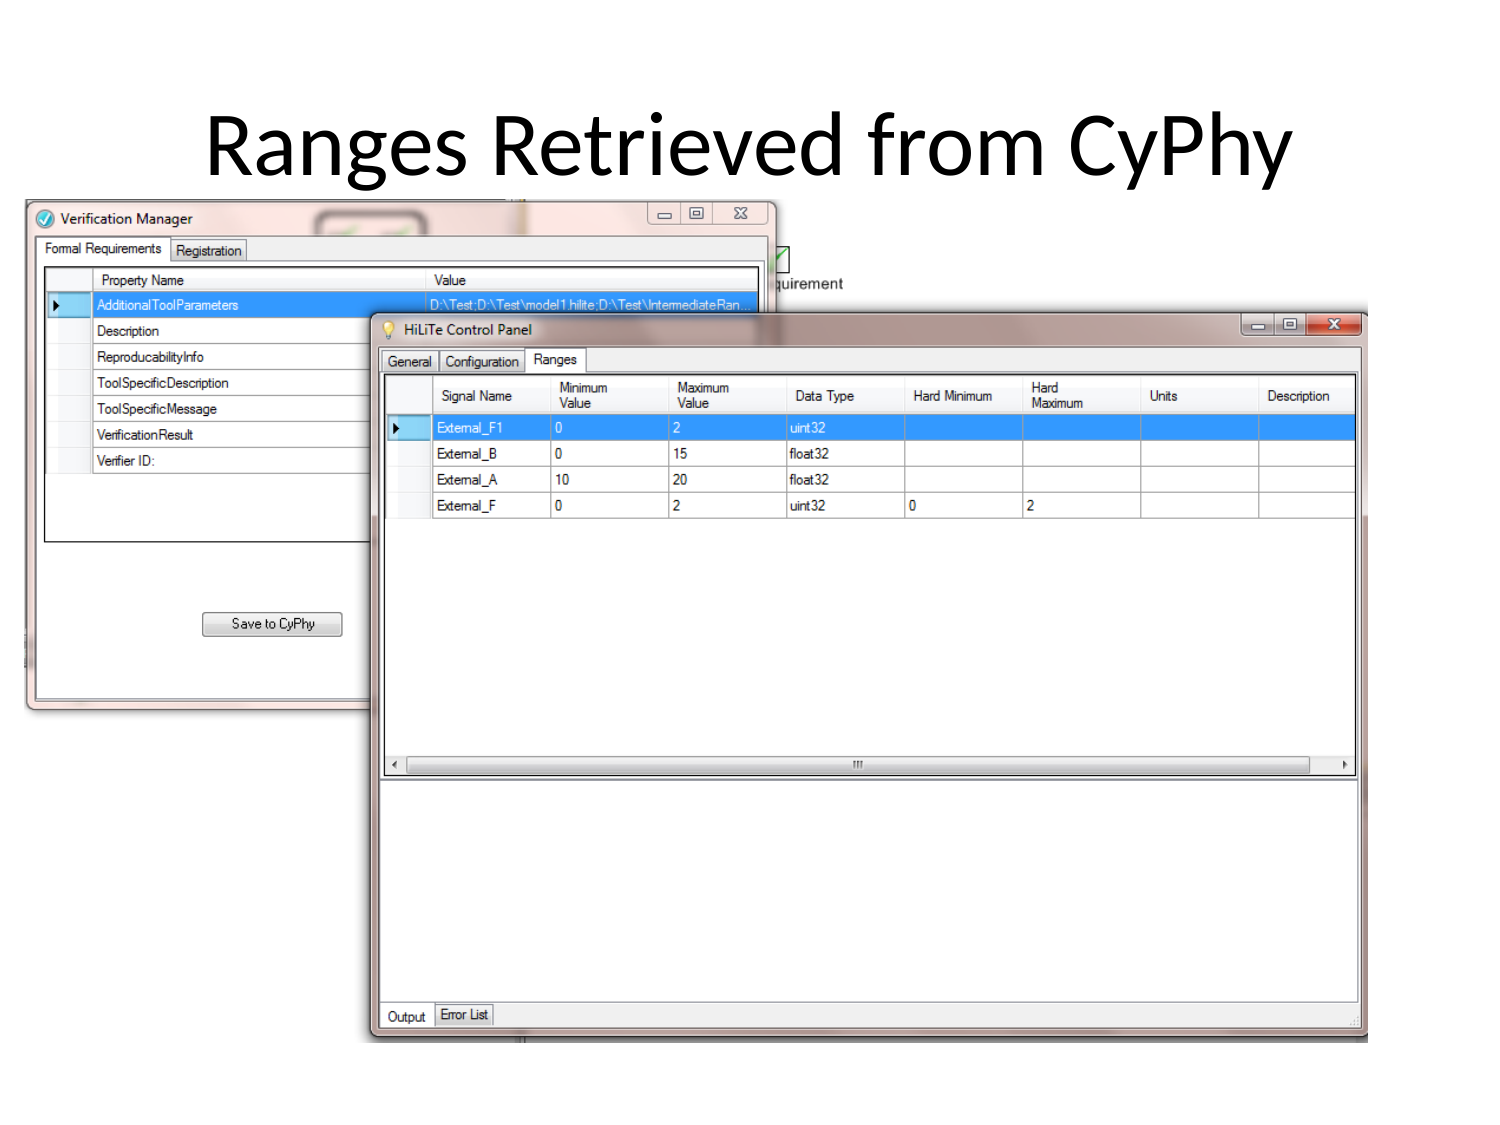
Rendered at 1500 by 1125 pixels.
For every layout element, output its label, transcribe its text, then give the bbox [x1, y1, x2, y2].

title Ranges Retrieved from CyPhy [75, 45, 1425, 233]
picture [24, 199, 1368, 1043]
